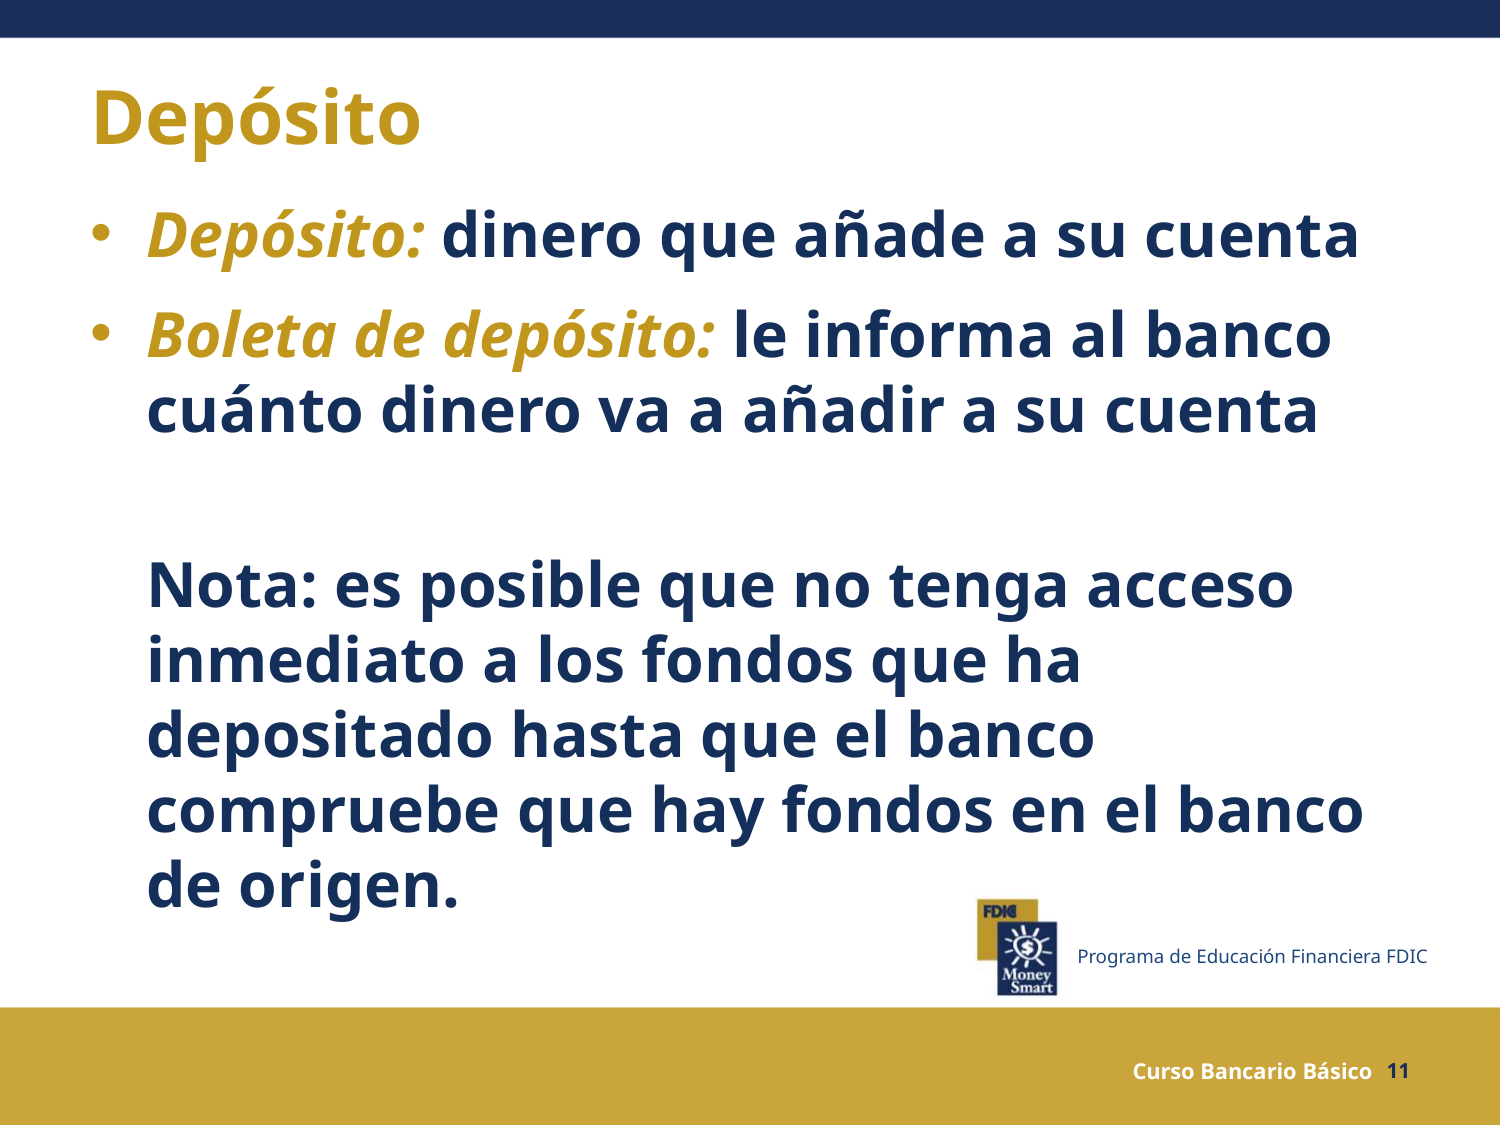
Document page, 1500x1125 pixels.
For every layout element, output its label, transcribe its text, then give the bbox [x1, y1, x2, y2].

list Depósito: dinero que añade a su cuenta Boleta de depósito: le informa al banco cuánto dinero va a añadir a su cuenta Nota: es posible que no tenga acceso inmediato a los fondos que ha depositado hasta que el banco compruebe que hay fondos en el banco de origen. [74, 187, 1426, 888]
picture [0, 0, 1500, 1125]
title Depósito [74, 62, 1426, 163]
